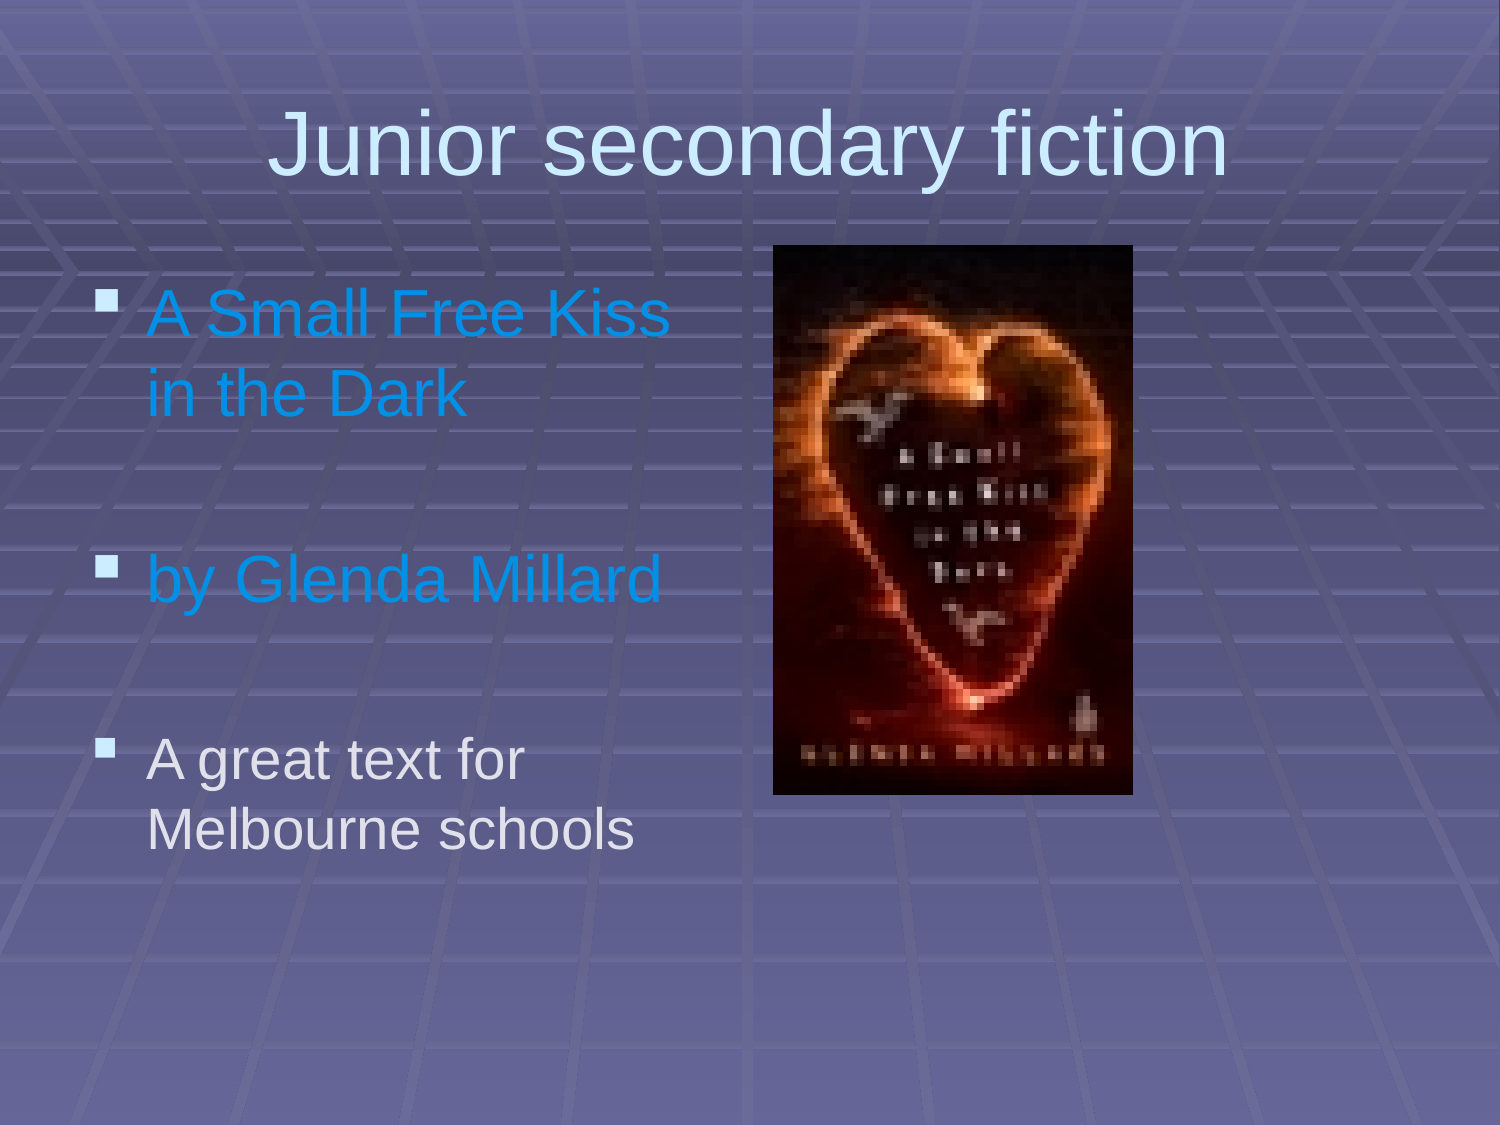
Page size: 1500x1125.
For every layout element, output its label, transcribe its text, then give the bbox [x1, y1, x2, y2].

list A Small Free Kiss in the Dark by Glenda Millard A great text for Melbourne schools [74, 261, 738, 1001]
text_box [773, 244, 1134, 795]
title Junior secondary fiction [74, 44, 1425, 233]
